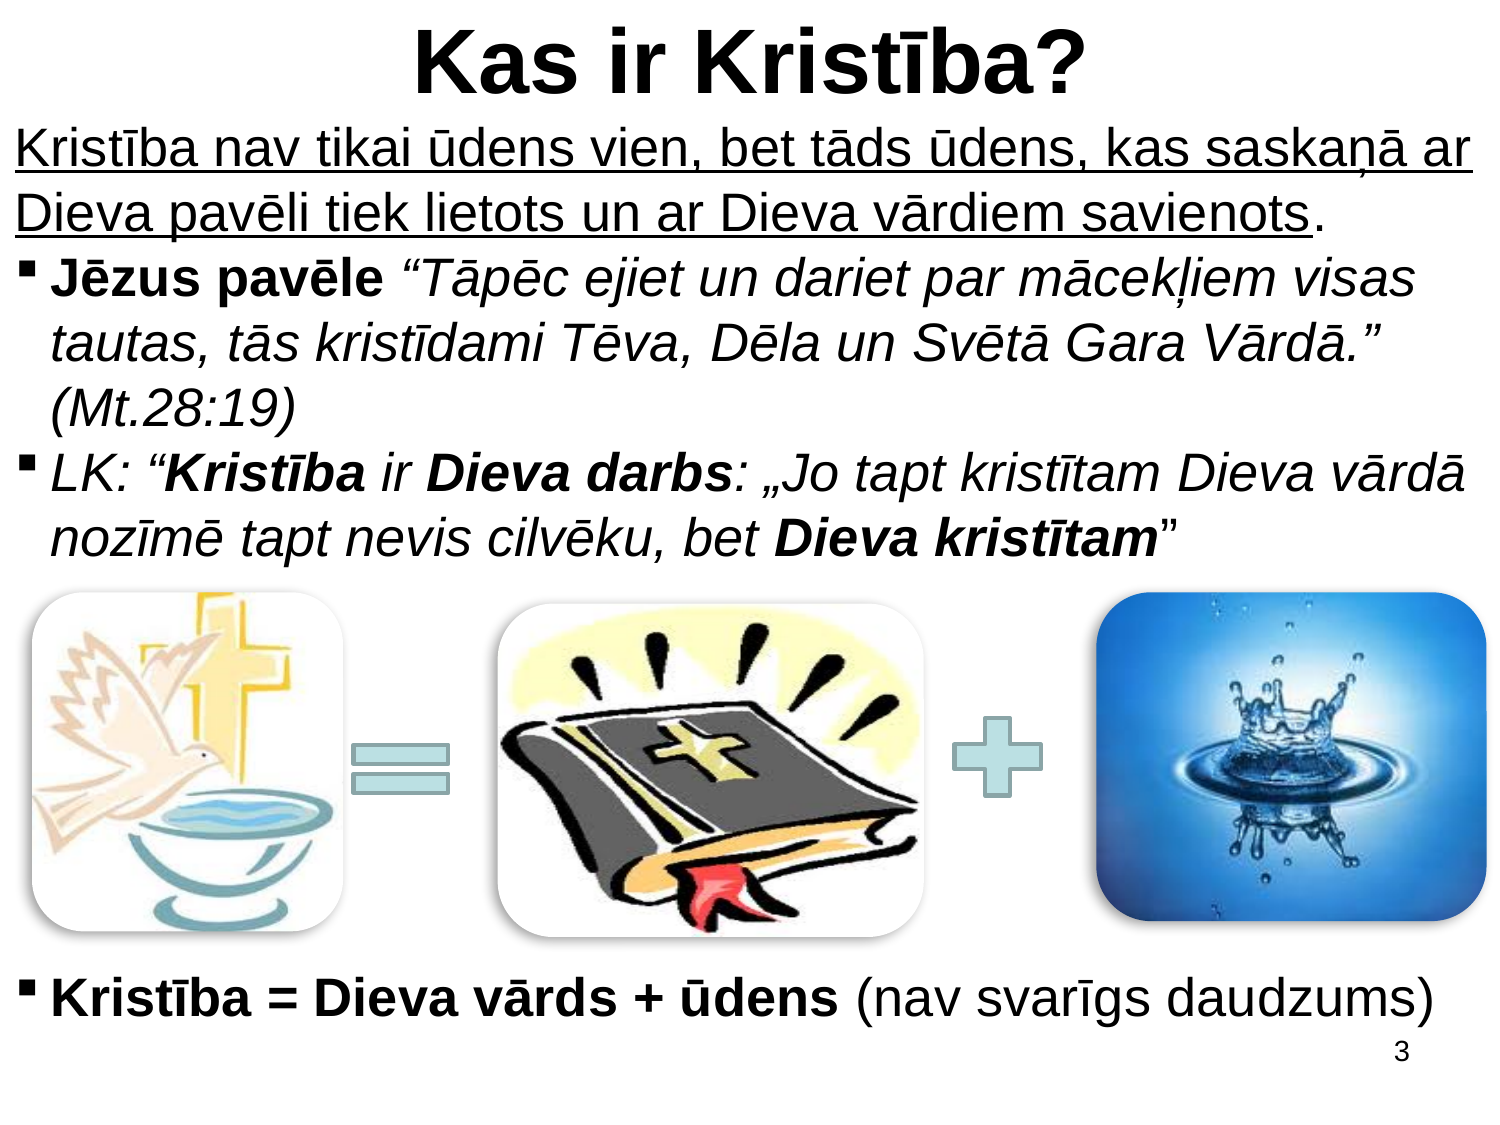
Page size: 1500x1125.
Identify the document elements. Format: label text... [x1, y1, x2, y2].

title Kas ir Kristība? [76, 0, 1428, 105]
picture [1096, 591, 1487, 922]
text_box [351, 772, 450, 795]
text_box Kristība nav tikai ūdens vien, bet tāds ūdens, kas saskaņā ar Dieva pavēli tiek lietots un ar Dieva vārdiem savienots. Jēzus pavēle “Tāpēc ejiet un dariet par mācekļiem visas tautas, tās kristīdami Tēva, Dēla un Svētā Gara Vārdā.” (Mt.28:19) LK: “Kristība ir Dieva darbs: „Jo tapt kristītam Dieva vārdā nozīmē tapt nevis cilvēku, bet Dieva kristītam” Kristība = Dieva vārds + ūdens (nav svarīgs daudzums) [0, 105, 1500, 1035]
text_box [351, 743, 450, 766]
picture [497, 603, 925, 938]
slide_number 3 [1074, 1024, 1426, 1103]
text_box [952, 716, 1043, 798]
picture [31, 591, 344, 932]
